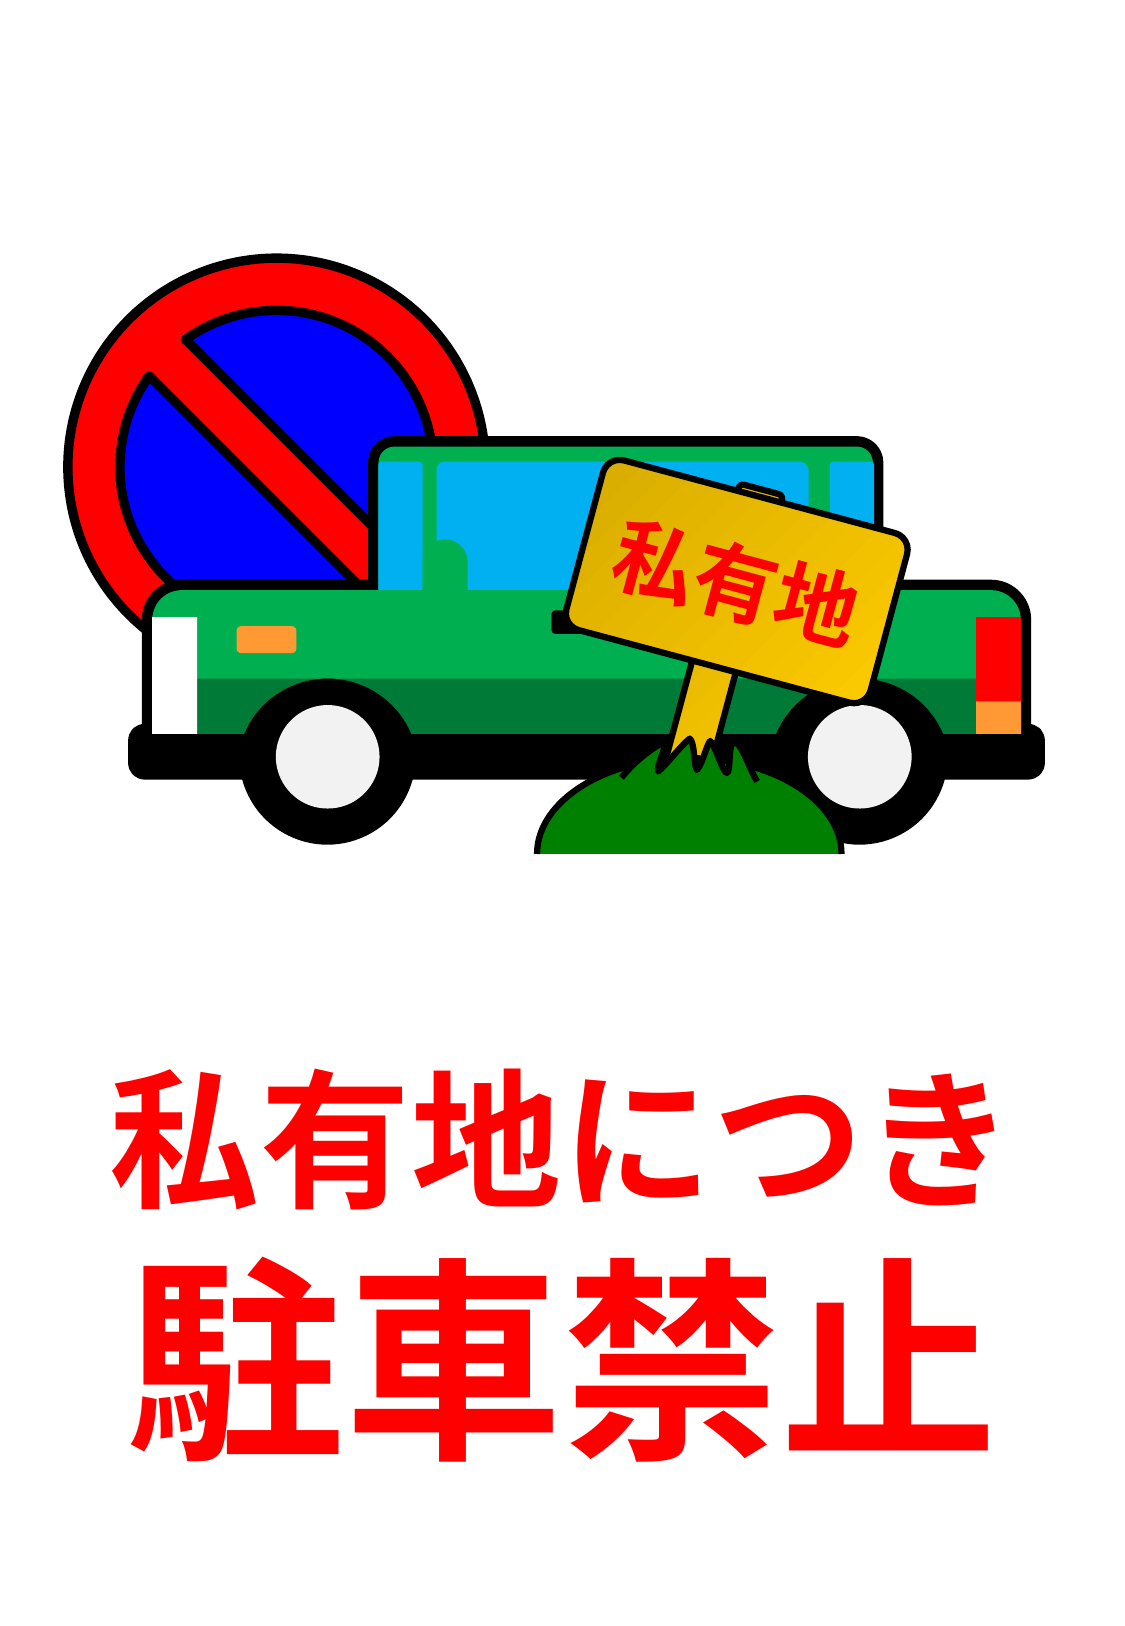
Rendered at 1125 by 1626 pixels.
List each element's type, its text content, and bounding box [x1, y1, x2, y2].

text_box 私有地につき駐車禁止 [1, 1038, 1125, 1494]
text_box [67, 257, 1035, 861]
